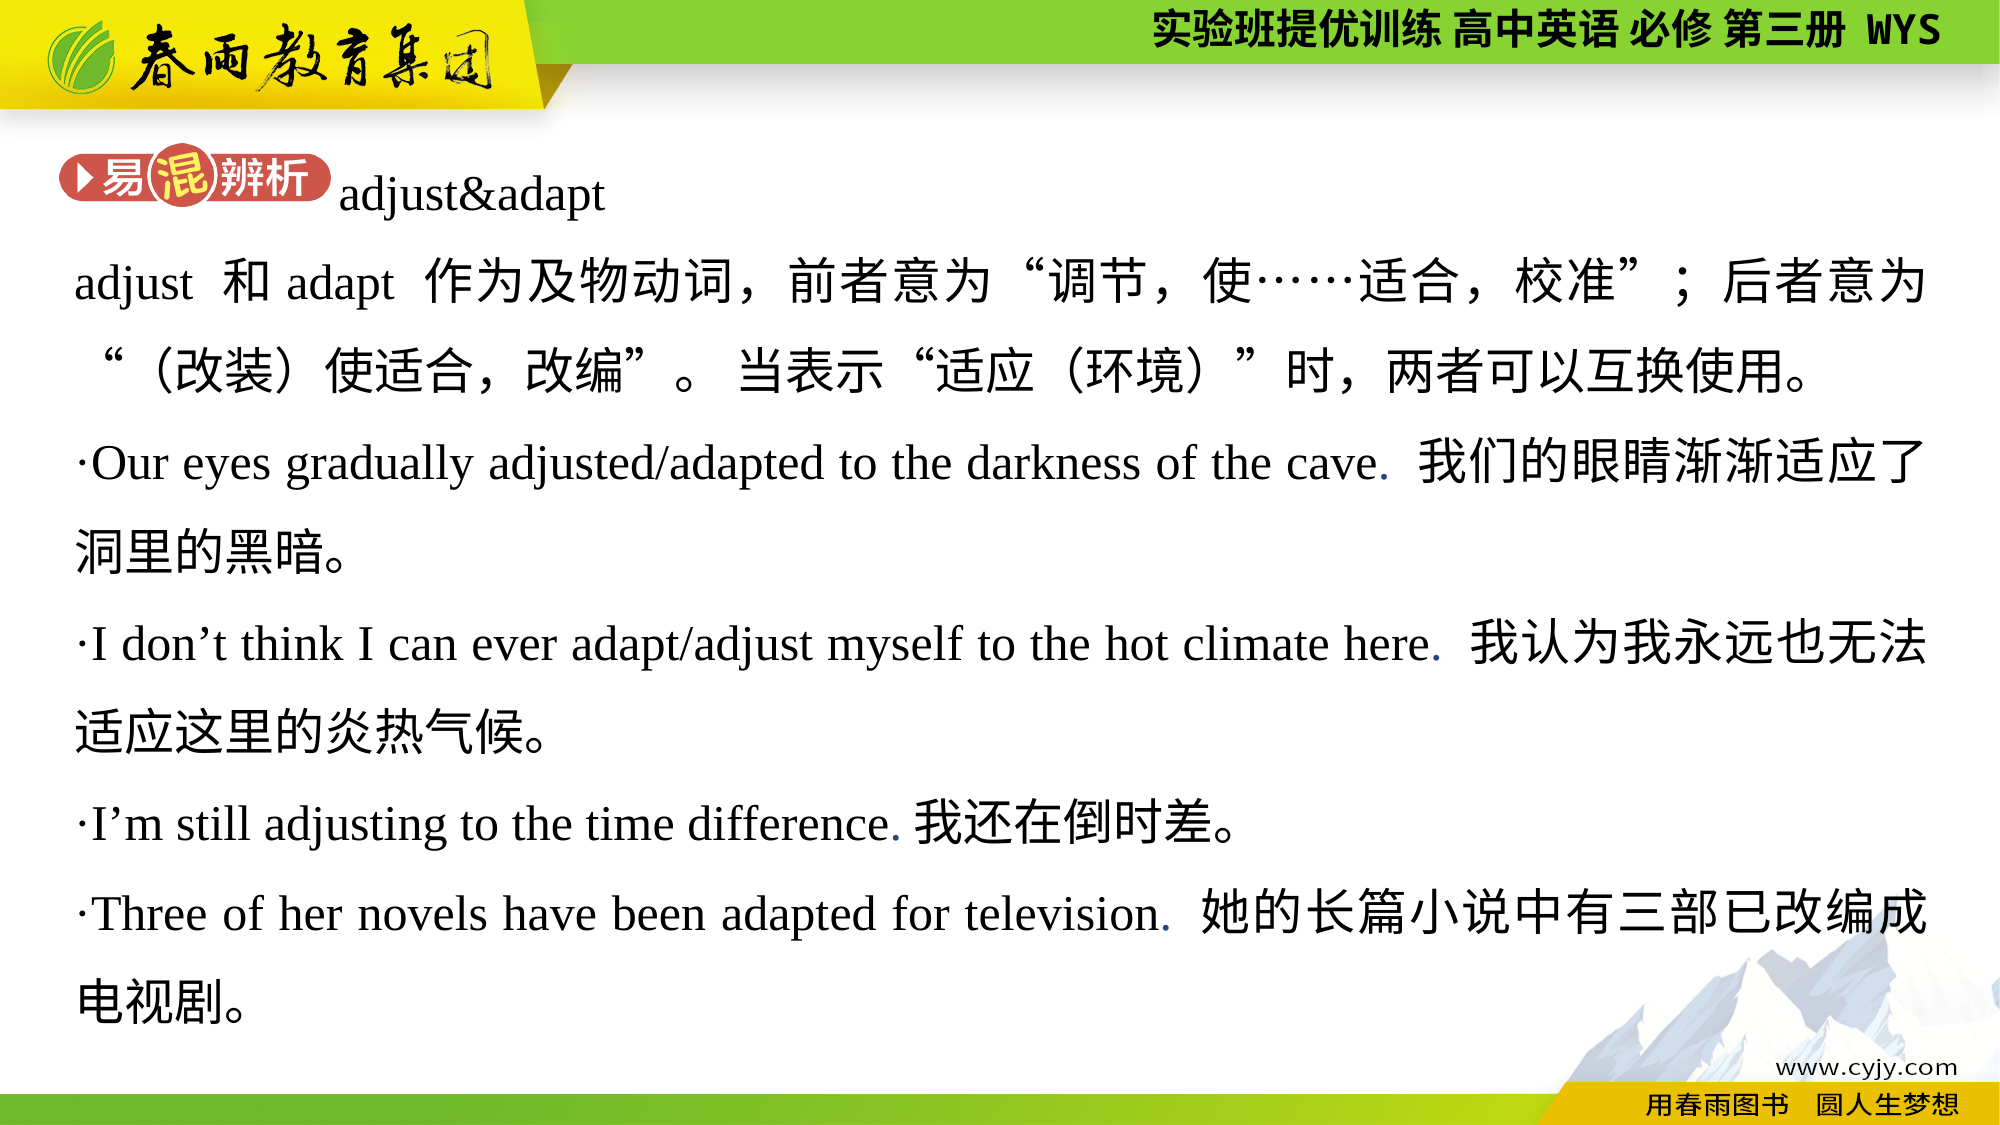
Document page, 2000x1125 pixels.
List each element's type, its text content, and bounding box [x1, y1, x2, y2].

list adjust&adapt adjust 和adapt 作为及物动词，前者意为“调节，使……适合，校准”；后者意为“（改装）使适合，改编”。 当表示“适应（环境）”时，两者可以互换使用。 ·Our eyes gradually adjusted/adapted to the darkness of the cave. 我们的眼睛渐渐适应了洞里的黑暗。 ·I don’t think I can ever adapt/adjust myself to the hot climate here. 我认为我永远也无法适应这里的炎热气候。 ·I’m still adjusting to the time difference.我还在倒时差。 ·Three of her novels have been adapted for television. 她的长篇小说中有三部已改编成电视剧。 [59, 122, 1944, 1047]
picture [0, 0, 2000, 1125]
